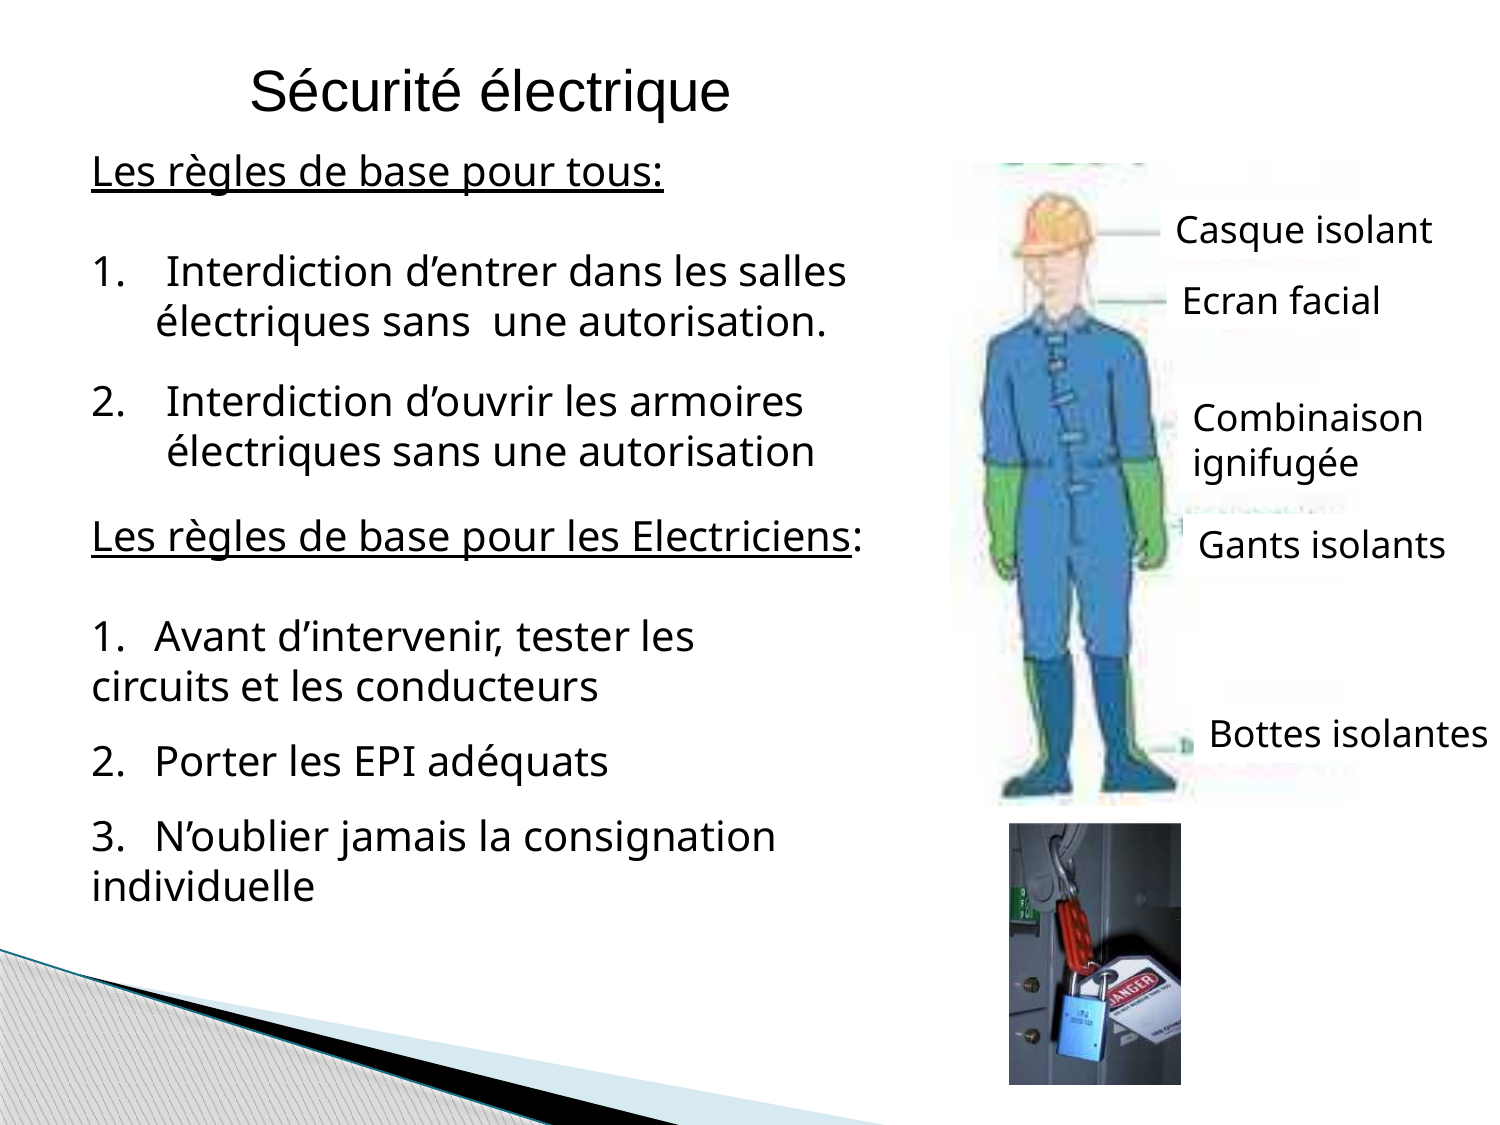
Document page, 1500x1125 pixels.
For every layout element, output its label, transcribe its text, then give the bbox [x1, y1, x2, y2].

text_box Bottes isolantes [1369, 703, 1500, 763]
text_box Sécurité électrique [234, 46, 1500, 129]
text_box Gants isolants [1369, 513, 1462, 574]
picture [1009, 822, 1181, 1086]
picture [950, 163, 1363, 806]
text_box Combinaison ignifugée [1369, 386, 1450, 492]
text_box Les règles de base pour tous: Interdiction d’entrer dans les salles électriques sans une autorisation. Interdiction d’ouvrir les armoires électriques sans une autorisation Les règles de base pour les Electriciens: 1. Avant d’intervenir, tester les circuits et les conducteurs 2. Porter les EPI adéquats 3. N’oublier jamais la consignation individuelle [76, 137, 993, 918]
text_box Casque isolant [1369, 199, 1449, 259]
text_box Ecran facial [1369, 269, 1397, 330]
